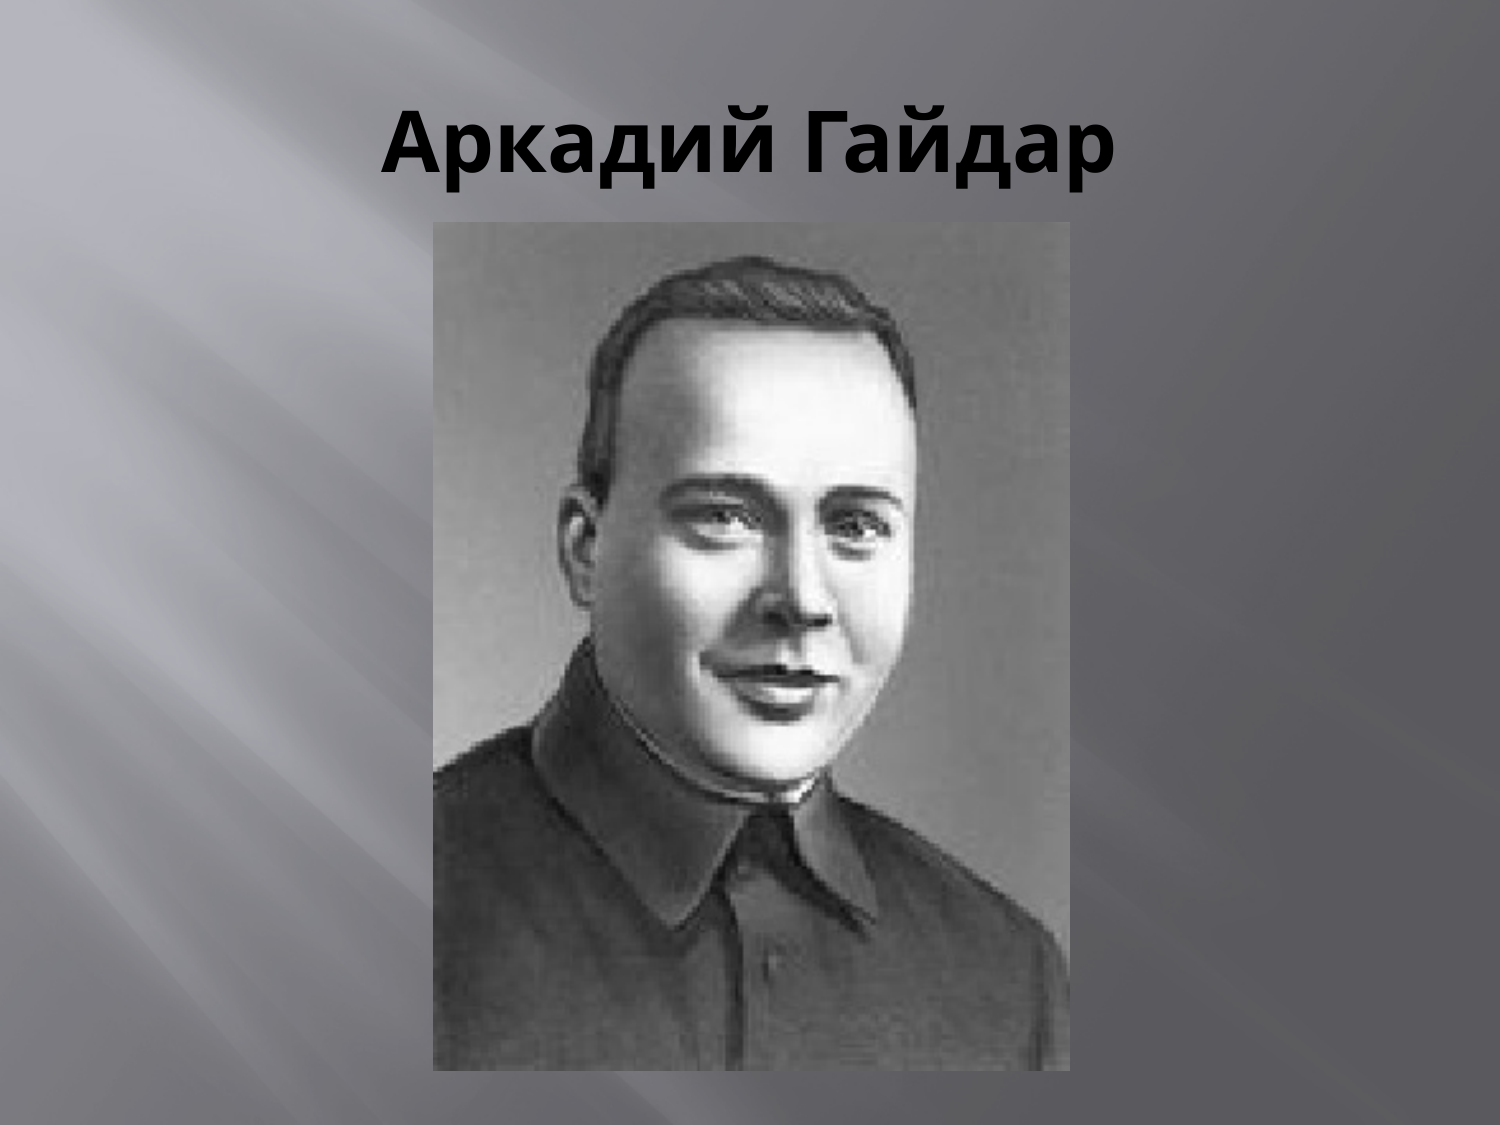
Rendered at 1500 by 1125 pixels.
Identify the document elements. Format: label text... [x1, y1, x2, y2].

title Аркадий Гайдар [75, 45, 1425, 233]
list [433, 222, 1070, 1071]
